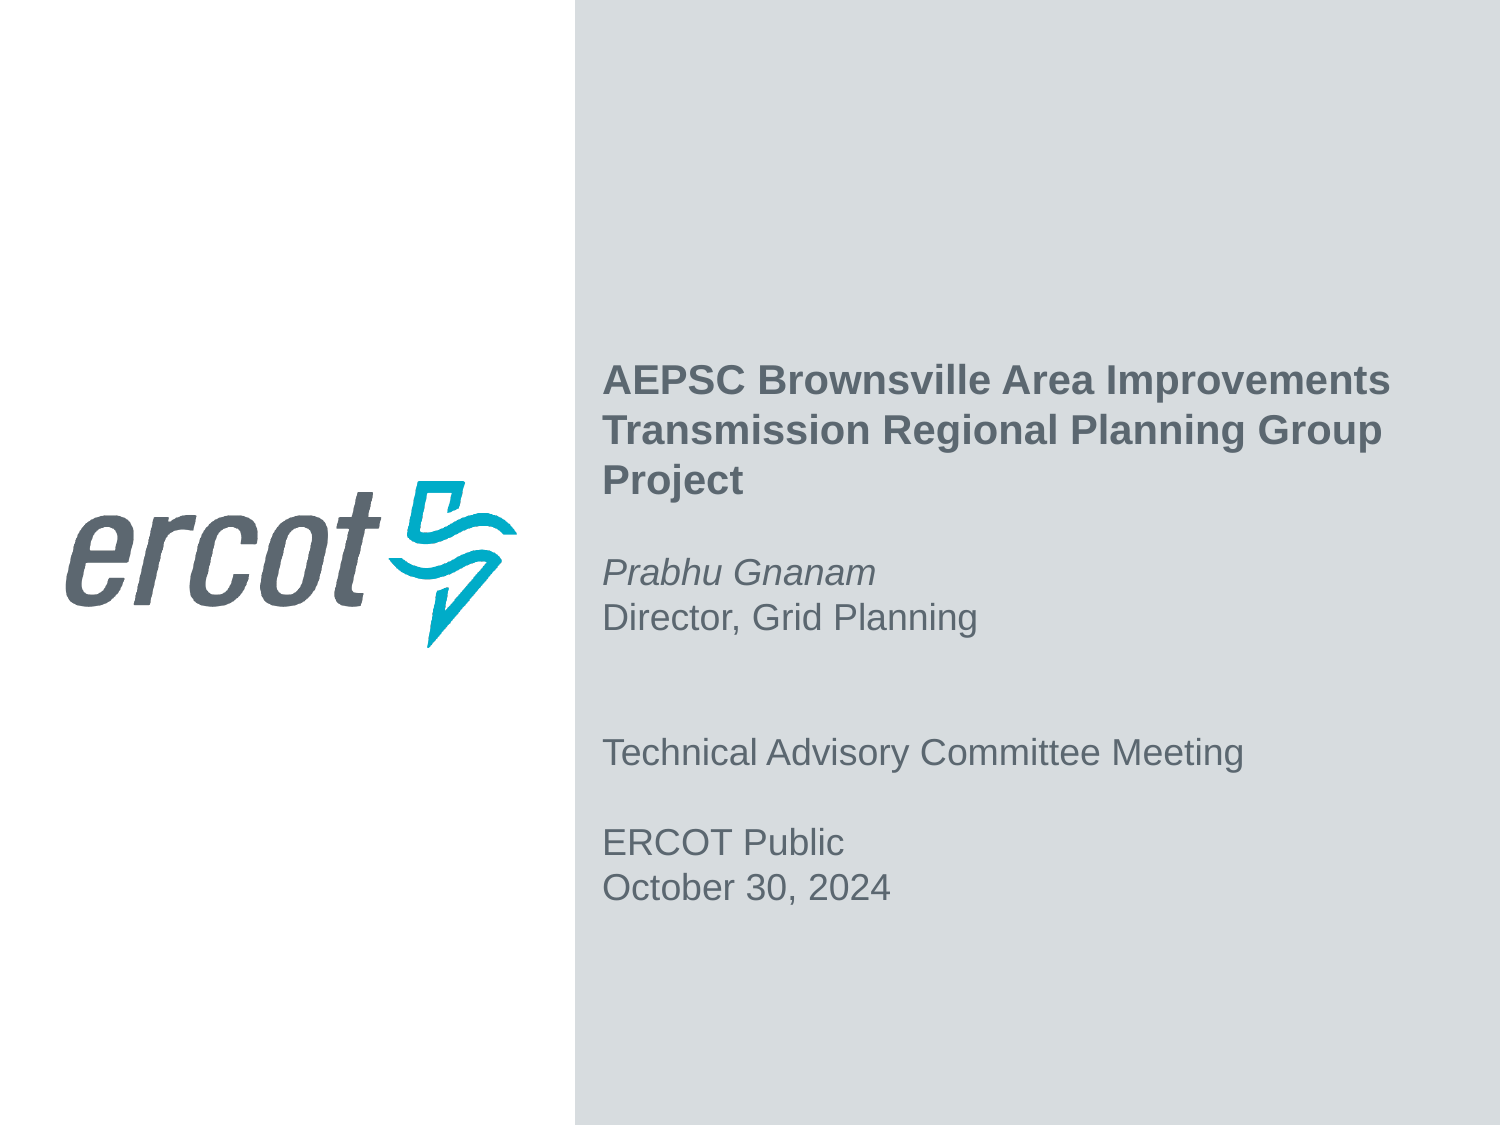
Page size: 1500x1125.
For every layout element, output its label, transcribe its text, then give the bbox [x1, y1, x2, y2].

text_box AEPSC Brownsville Area Improvements Transmission Regional Planning Group Project Prabhu Gnanam Director, Grid Planning Technical Advisory Committee Meeting ERCOT Public October 30, 2024 [587, 345, 1488, 916]
picture [56, 471, 525, 654]
